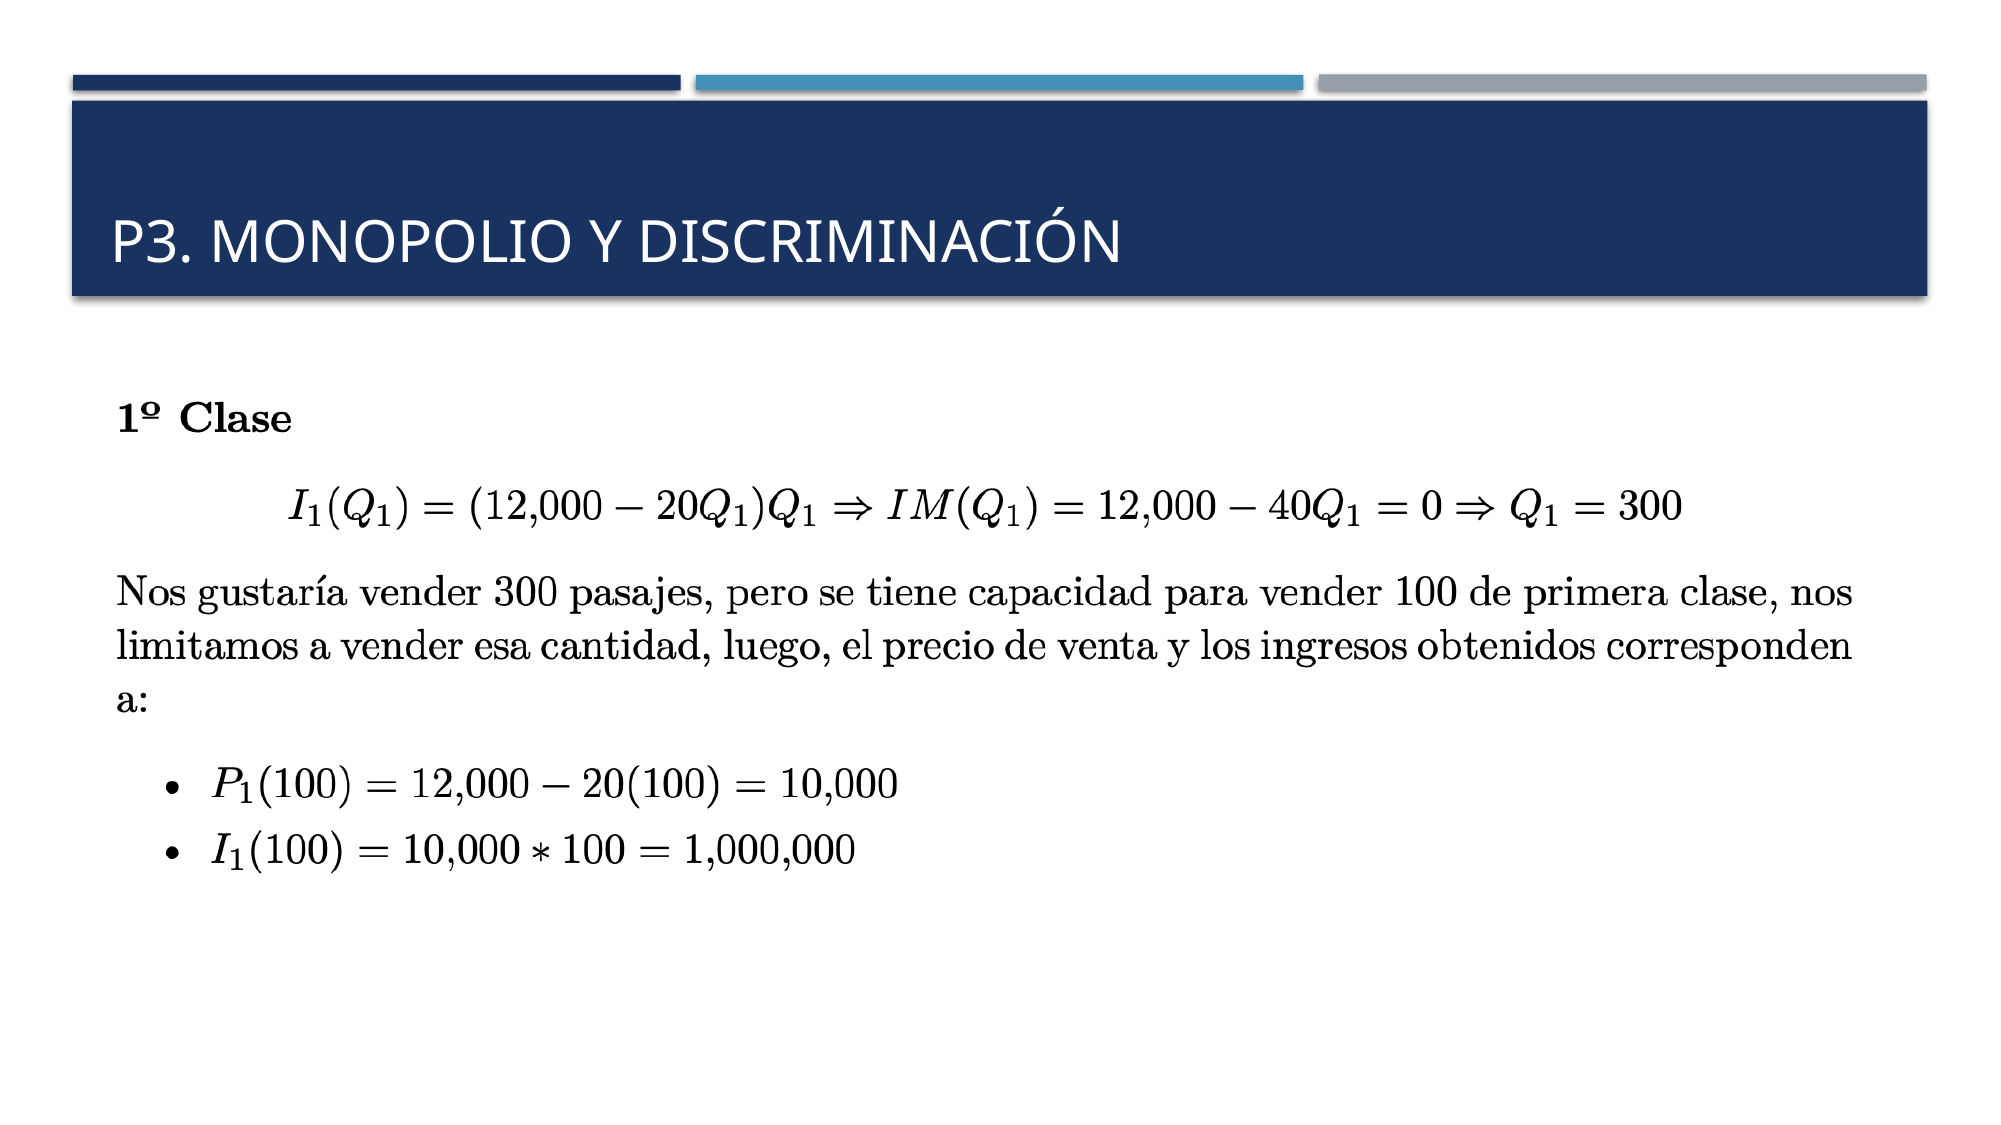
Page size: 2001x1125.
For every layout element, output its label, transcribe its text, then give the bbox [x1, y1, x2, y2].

title P3. monopolio y discriminación [95, 115, 1905, 282]
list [94, 380, 1906, 901]
